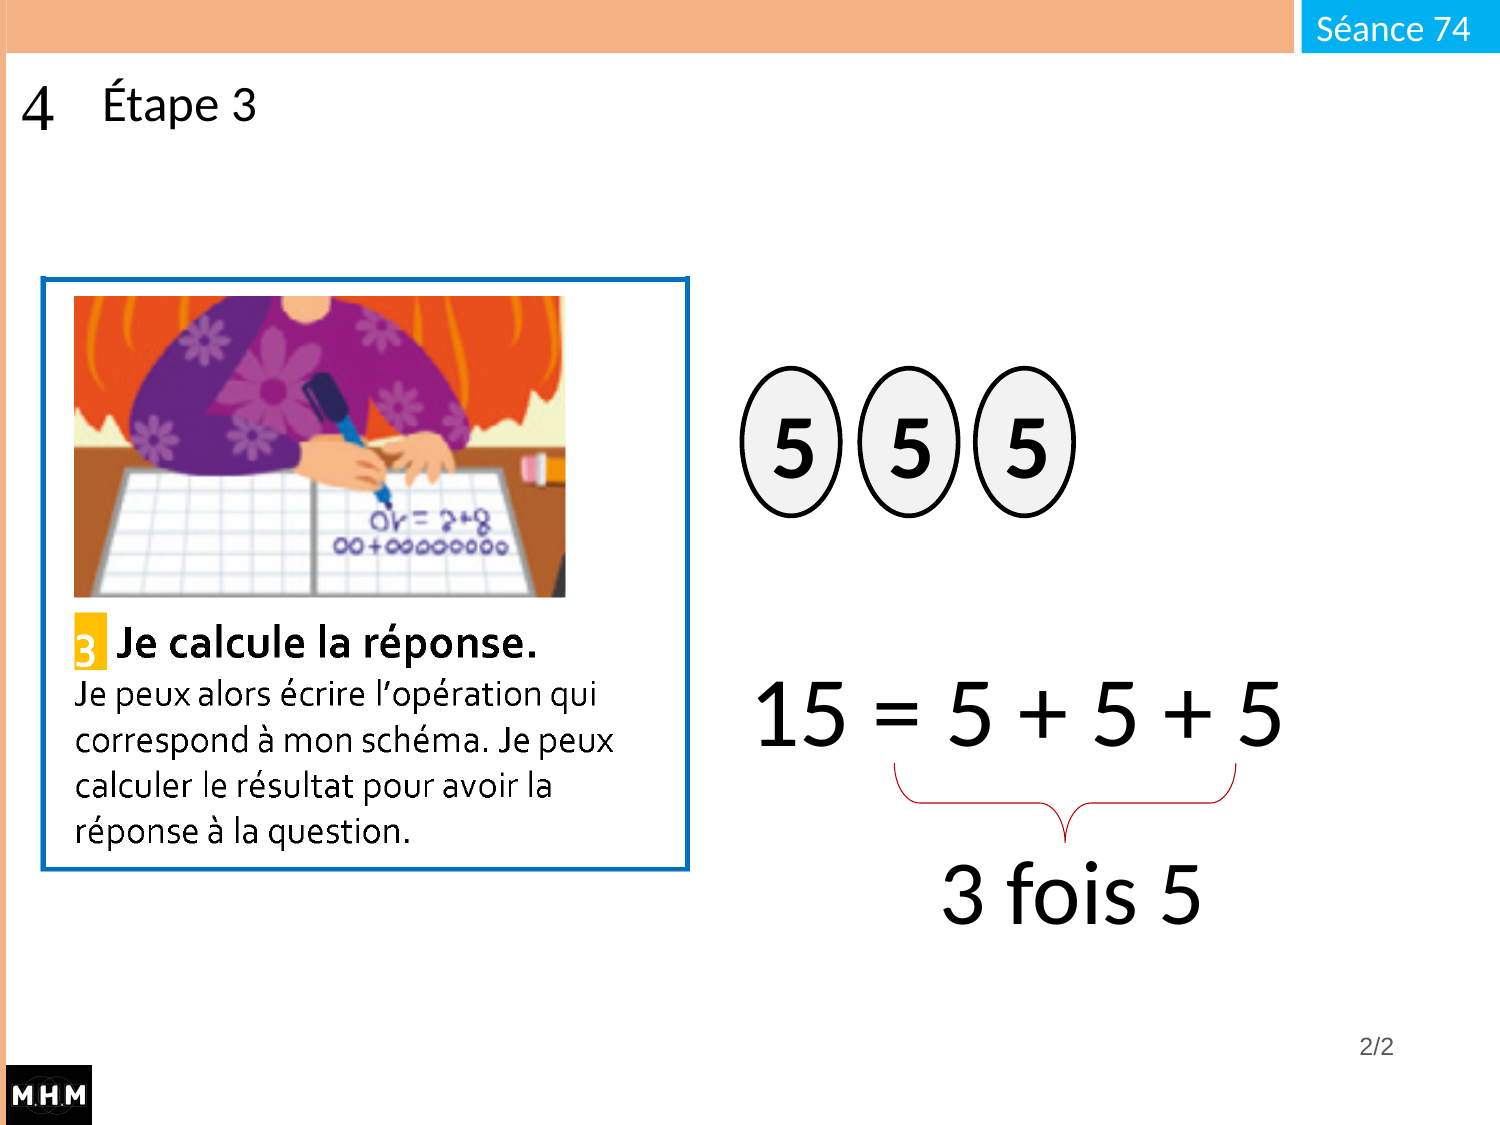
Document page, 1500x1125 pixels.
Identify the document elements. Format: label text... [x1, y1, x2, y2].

text_box 15 = 5 + 5 + 5 [734, 638, 1446, 774]
picture [39, 276, 690, 873]
text_box [893, 763, 1237, 825]
text_box 2/2 [1339, 1022, 1414, 1068]
title Étape 3 [87, 32, 1382, 140]
picture [6, 1065, 92, 1125]
text_box 3 fois 5 [925, 825, 1236, 951]
text_box 5 [858, 367, 960, 517]
text_box 5 [740, 367, 842, 517]
text_box 5 [974, 367, 1075, 517]
